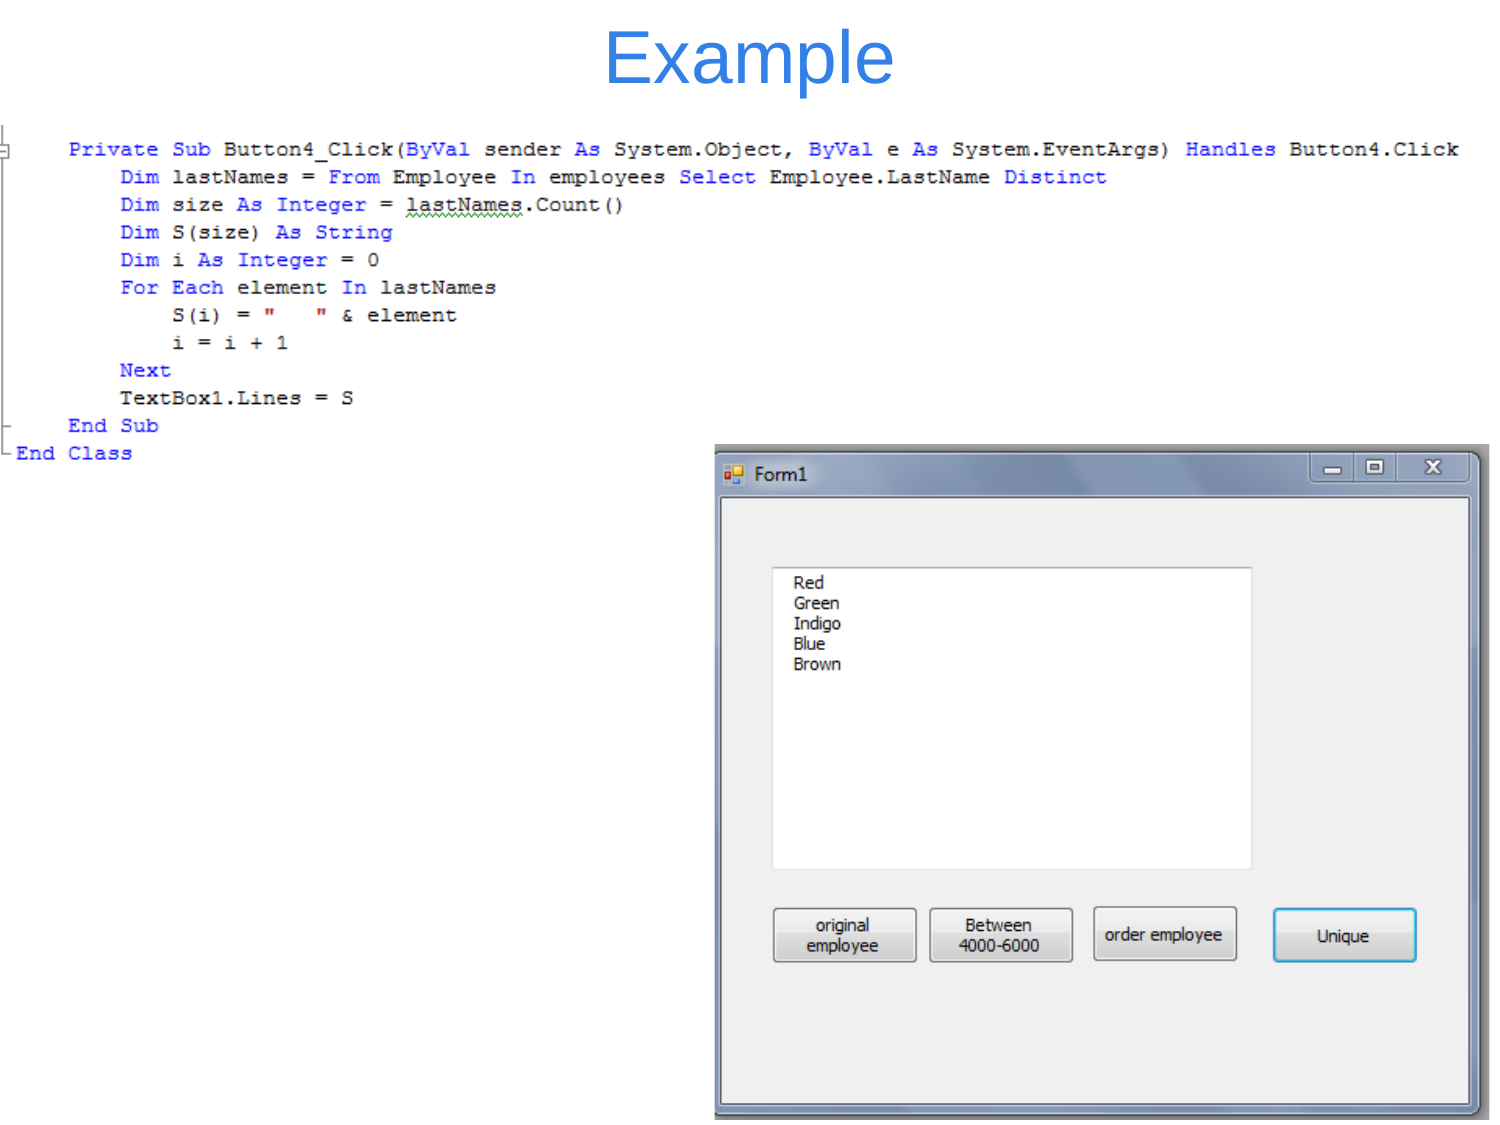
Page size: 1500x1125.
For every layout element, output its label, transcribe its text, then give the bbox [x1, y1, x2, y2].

picture [0, 125, 1500, 1120]
title Example [75, 0, 1425, 123]
